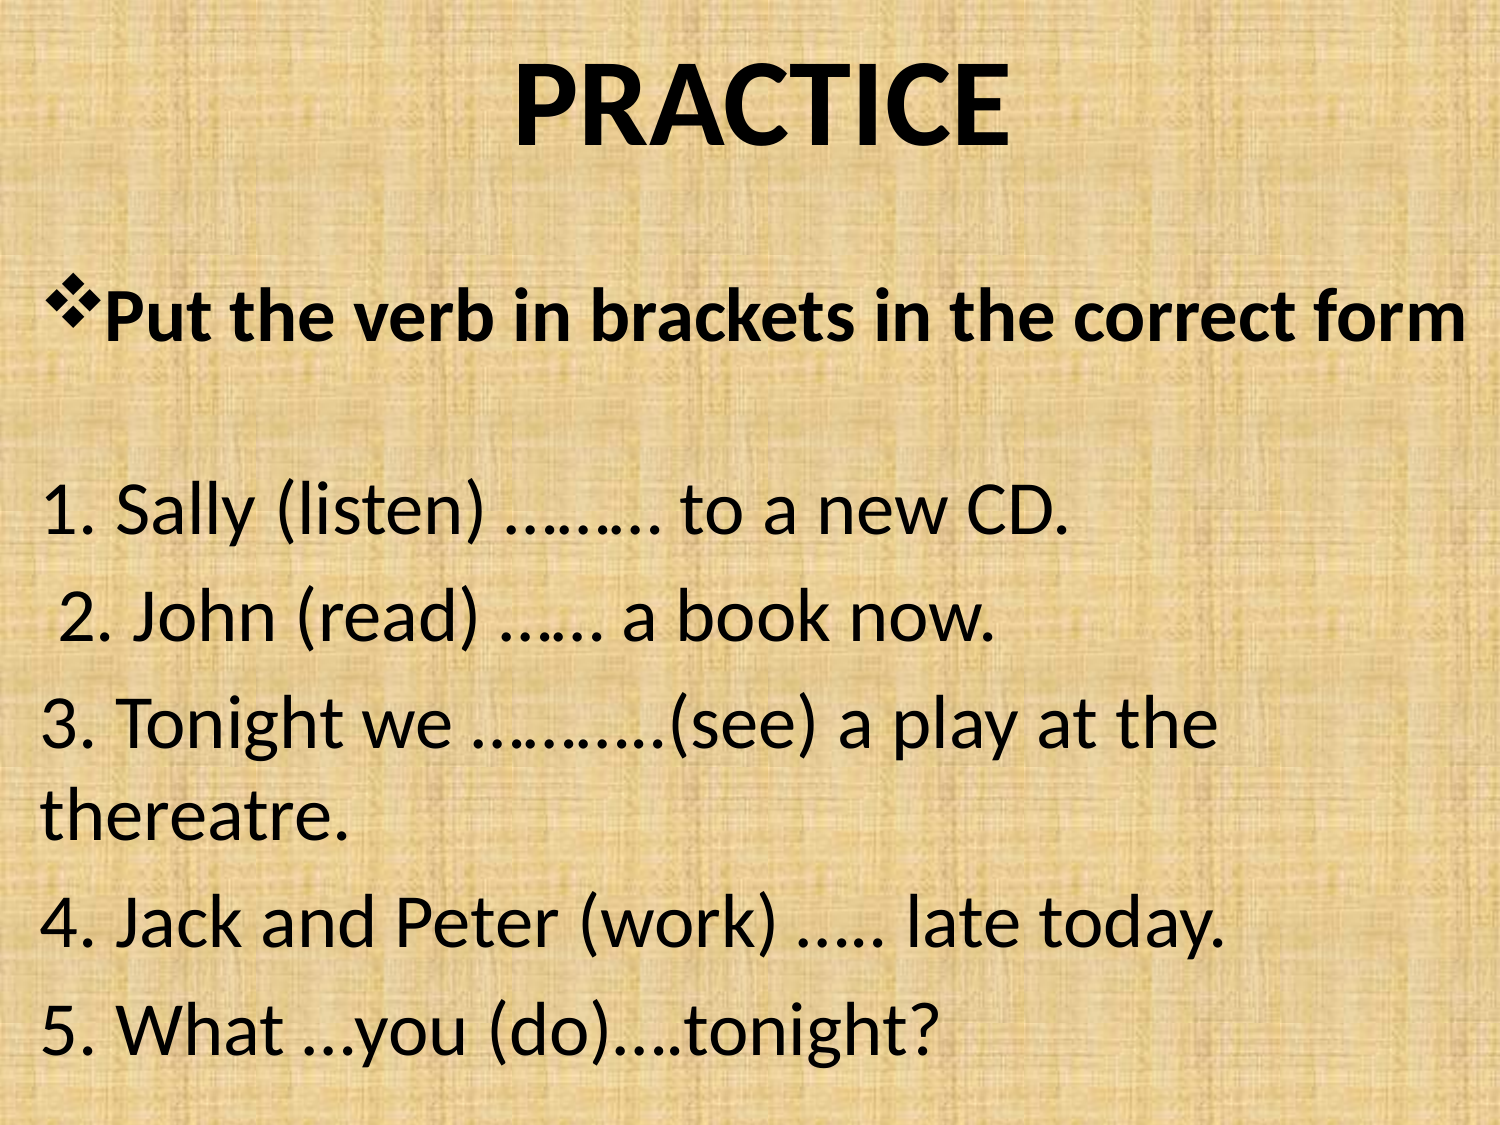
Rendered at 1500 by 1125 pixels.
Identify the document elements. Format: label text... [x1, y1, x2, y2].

title PRACTICE [87, 1, 1438, 149]
picture [0, 0, 1500, 1125]
list Put the verb in brackets in the correct form 1. Sally (listen) ……… to a new CD. 2. John (read) …… a book now. 3. Tonight we ………..(see) a play at the thereatre. 4. Jack and Peter (work) ….. late today. 5. What …you (do)….tonight? [24, 149, 1500, 1100]
